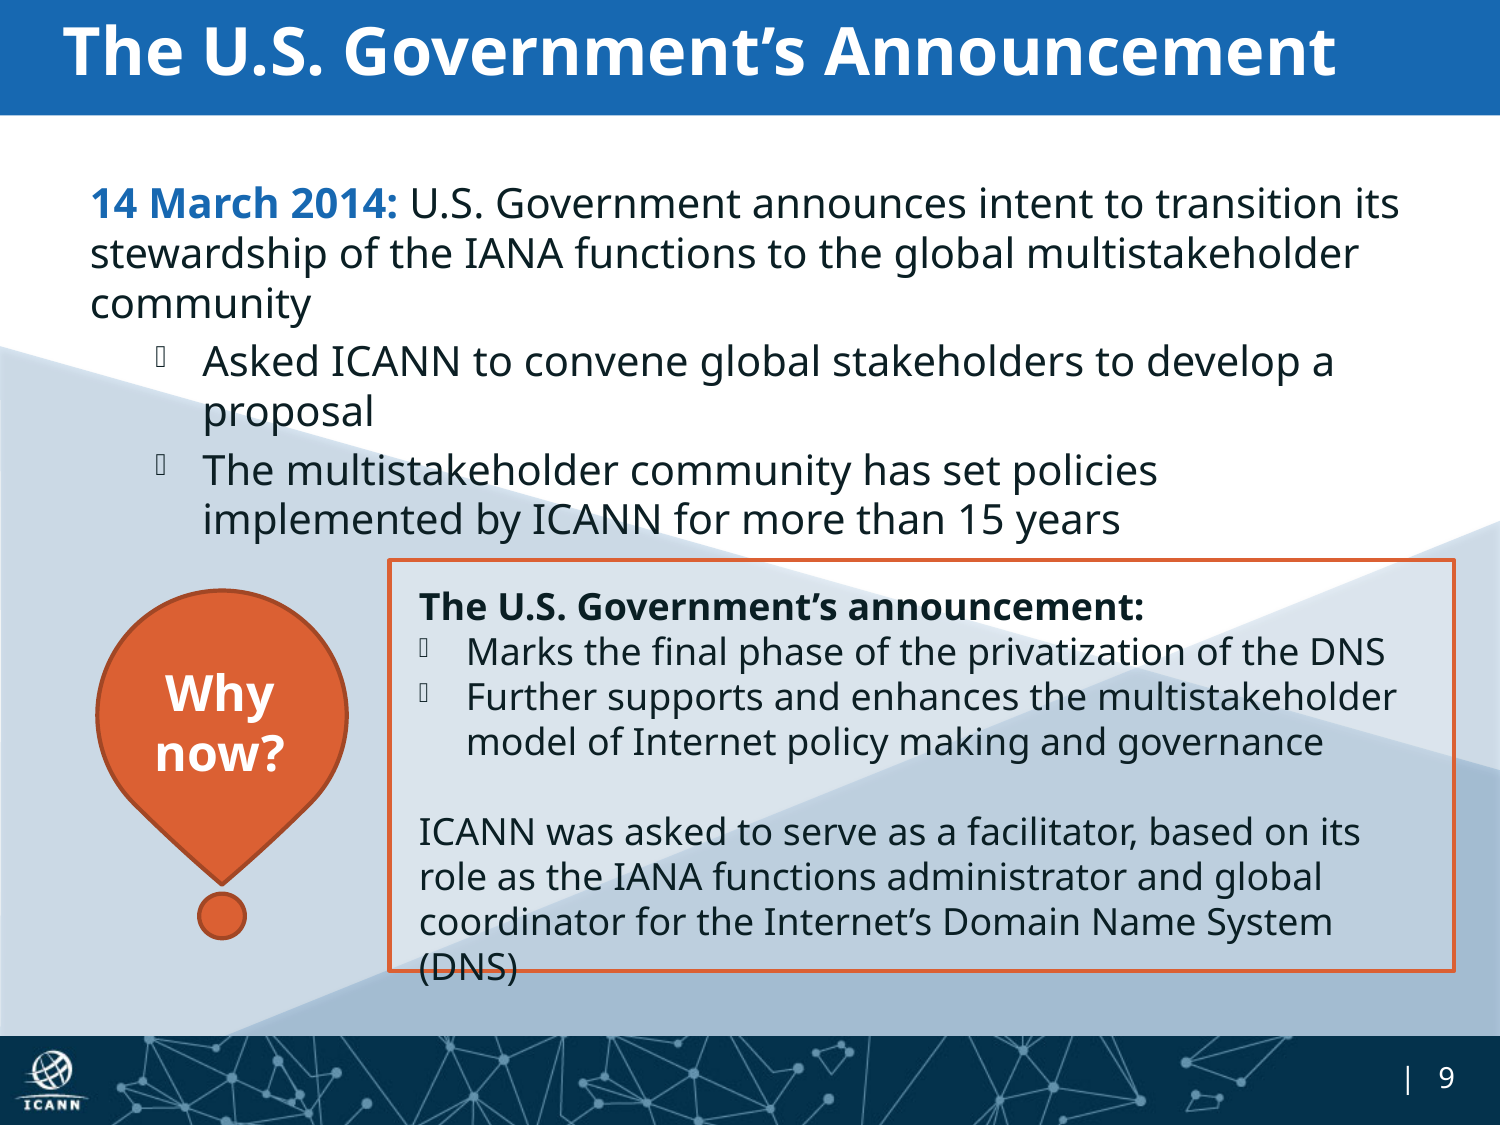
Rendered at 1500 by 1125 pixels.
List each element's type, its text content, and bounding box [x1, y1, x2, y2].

title The U.S. Government’s Announcement [0, 0, 1500, 116]
text_box [387, 558, 1456, 973]
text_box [97, 590, 347, 841]
picture [0, 1036, 1500, 1125]
text_box 14 March 2014: U.S. Government announces intent to transition its stewardship of the IANA functions to the global multistakeholder community Asked ICANN to convene global stakeholders to develop a proposal The multistakeholder community has set policies implemented by ICANN for more than 15 years [74, 169, 1425, 448]
text_box The U.S. Government’s announcement: Marks the final phase of the privatization of the DNS Further supports and enhances the multistakeholder model of Internet policy making and governance ICANN was asked to serve as a facilitator, based on its role as the IANA functions administrator and global coordinator for the Internet’s Domain Name System (DNS) [404, 575, 1455, 996]
text_box [197, 891, 247, 941]
